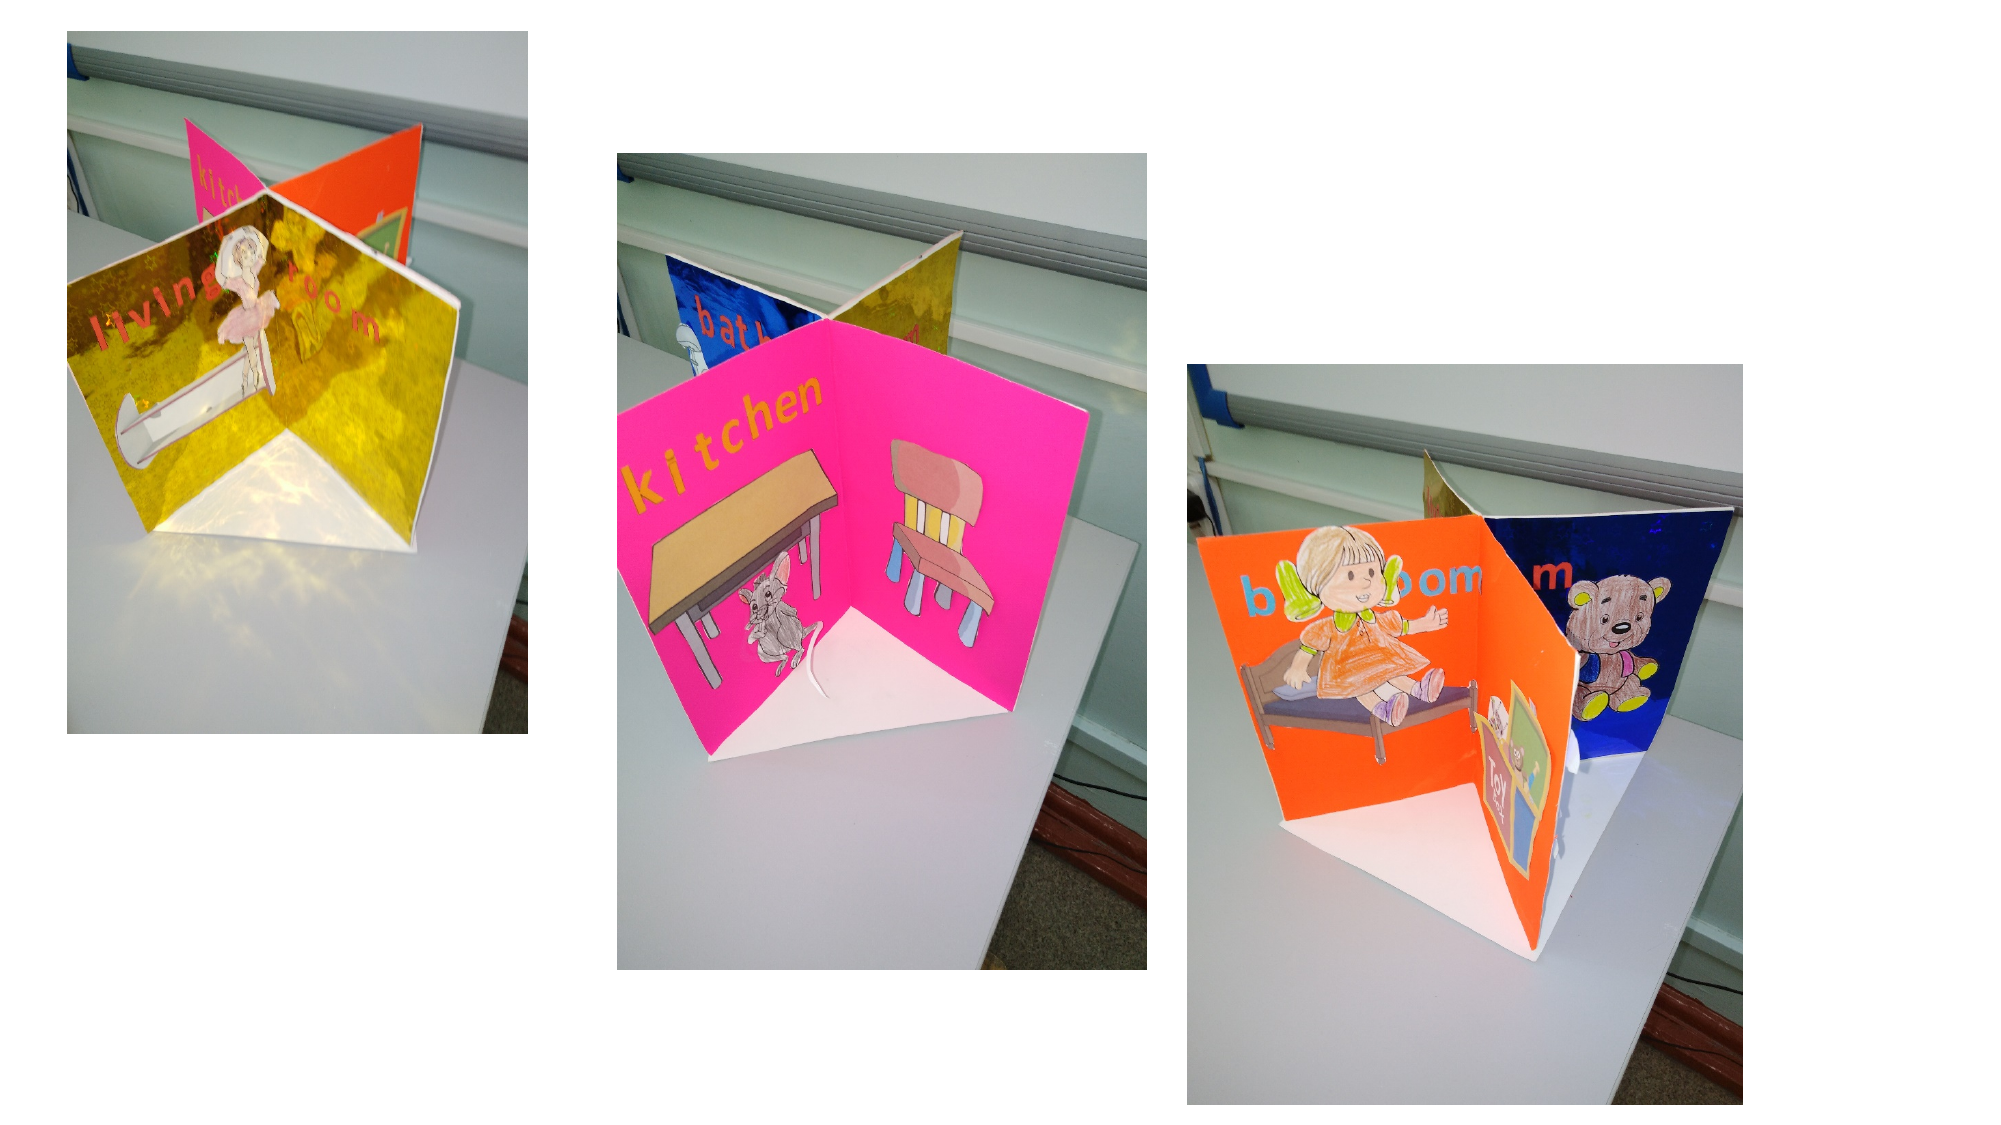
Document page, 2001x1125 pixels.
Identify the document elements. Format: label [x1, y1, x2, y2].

picture [67, 31, 528, 734]
picture [1187, 364, 1743, 1105]
picture [617, 153, 1147, 970]
